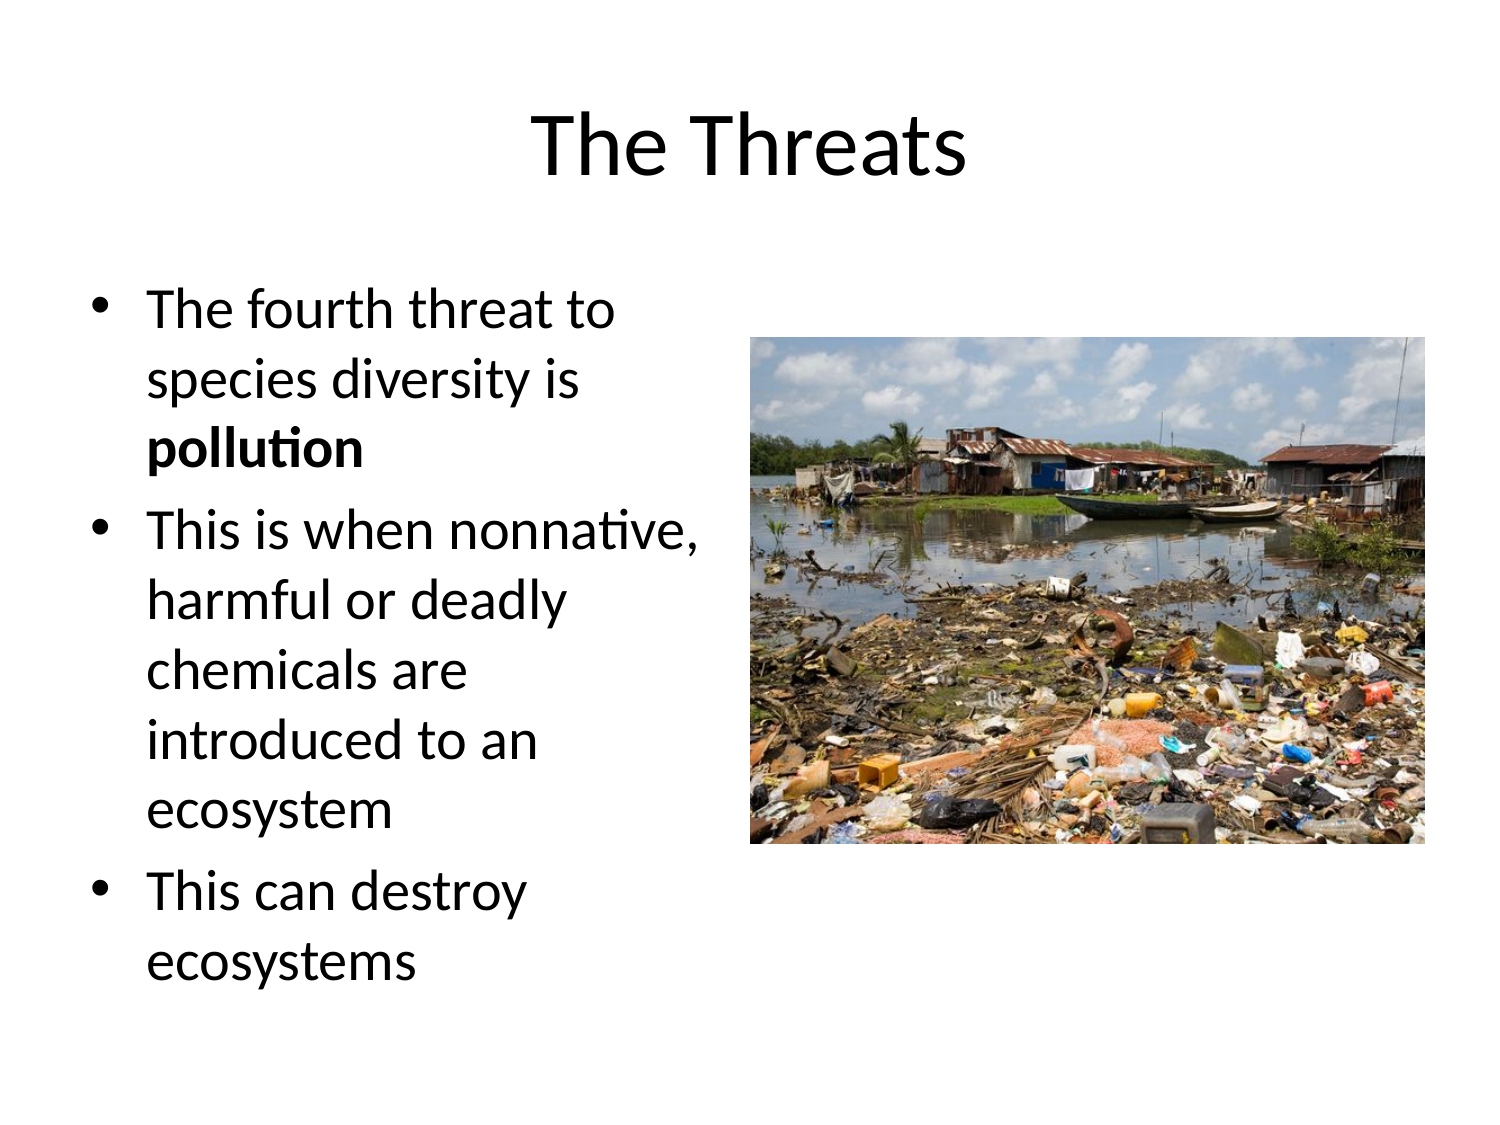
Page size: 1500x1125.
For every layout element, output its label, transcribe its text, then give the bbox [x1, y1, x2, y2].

picture [749, 337, 1426, 844]
list The fourth threat to species diversity is pollution This is when nonnative, harmful or deadly chemicals are introduced to an ecosystem This can destroy ecosystems [75, 262, 738, 1005]
title The Threats [75, 45, 1425, 233]
